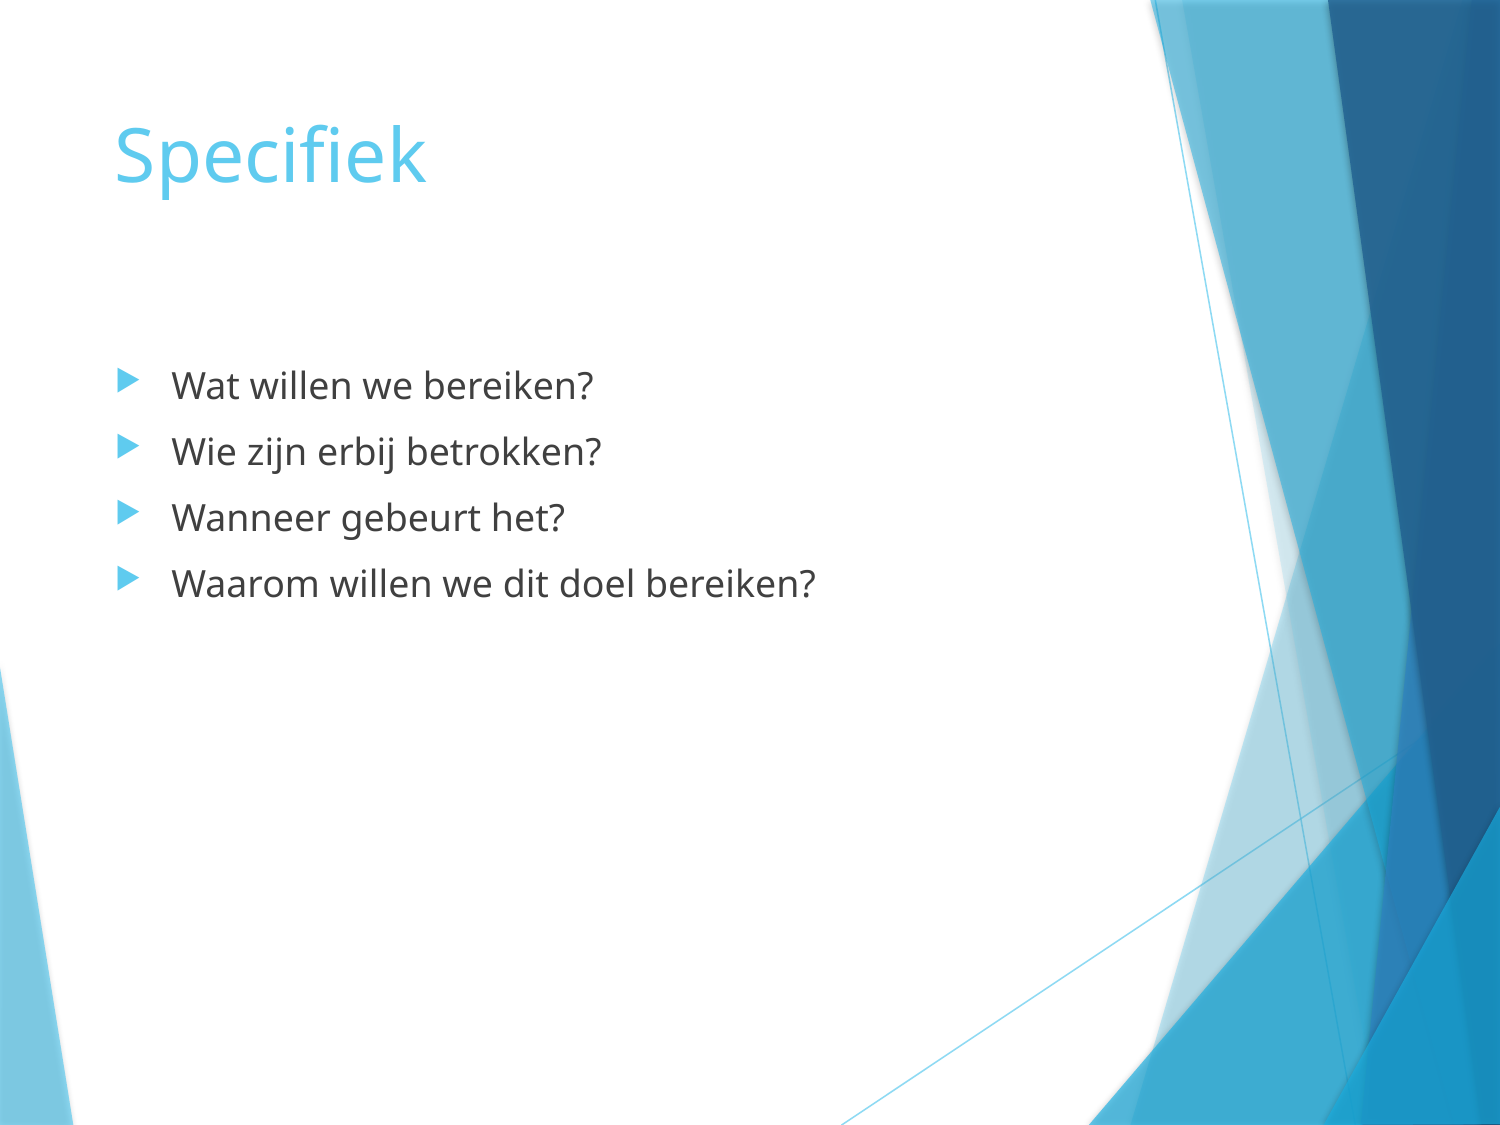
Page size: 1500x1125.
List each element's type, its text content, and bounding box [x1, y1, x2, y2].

list Wat willen we bereiken? Wie zijn erbij betrokken? Wanneer gebeurt het? Waarom willen we dit doel bereiken? [99, 354, 1142, 992]
title Specifiek [99, 99, 1142, 317]
